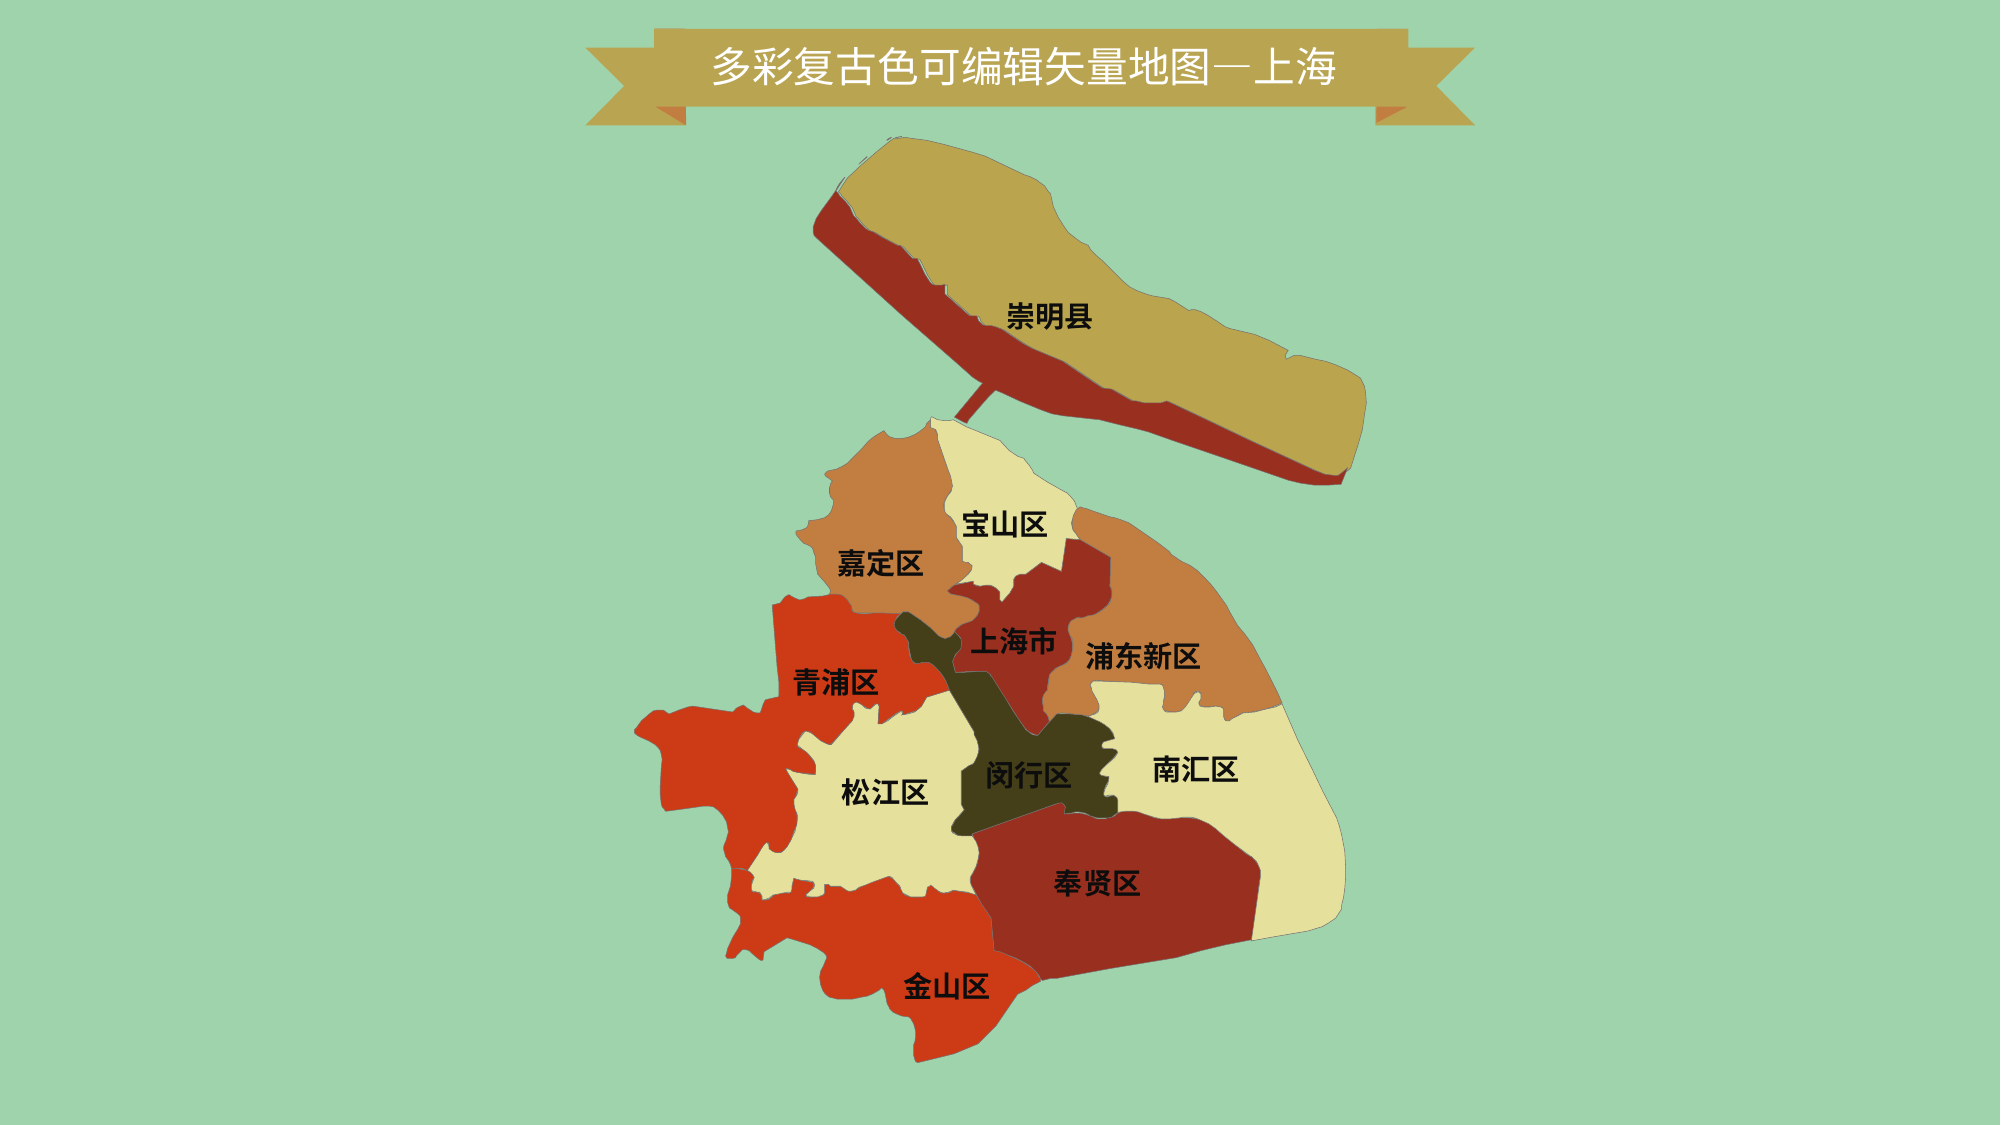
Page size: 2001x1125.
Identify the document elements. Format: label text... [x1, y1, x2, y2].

text_box 金山区 [888, 960, 1006, 1011]
text_box [884, 135, 903, 142]
text_box [1071, 505, 1284, 719]
text_box 上海市 [955, 616, 1073, 666]
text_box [585, 28, 1476, 126]
text_box [972, 805, 1259, 982]
text_box [771, 593, 948, 725]
text_box 崇明县 [991, 290, 1110, 341]
text_box 青浦区 [777, 656, 895, 707]
text_box 奉贤区 [1039, 857, 1157, 908]
text_box 松江区 [827, 766, 945, 817]
text_box [838, 136, 1368, 474]
text_box 嘉定区 [822, 537, 941, 588]
text_box [794, 419, 981, 640]
text_box [893, 613, 1117, 837]
text_box [950, 540, 1110, 618]
text_box [633, 696, 856, 872]
text_box 浦东新区 [1070, 631, 1218, 681]
text_box [812, 176, 1350, 487]
text_box [1086, 681, 1347, 943]
text_box [748, 692, 981, 902]
text_box 宝山区 [946, 498, 1065, 549]
text_box [929, 415, 1079, 604]
text_box [1041, 666, 1097, 725]
text_box 南汇区 [1137, 743, 1255, 794]
text_box 闵行区 [970, 749, 1089, 800]
text_box [956, 666, 1056, 734]
text_box [724, 870, 1042, 1064]
text_box [858, 155, 869, 166]
